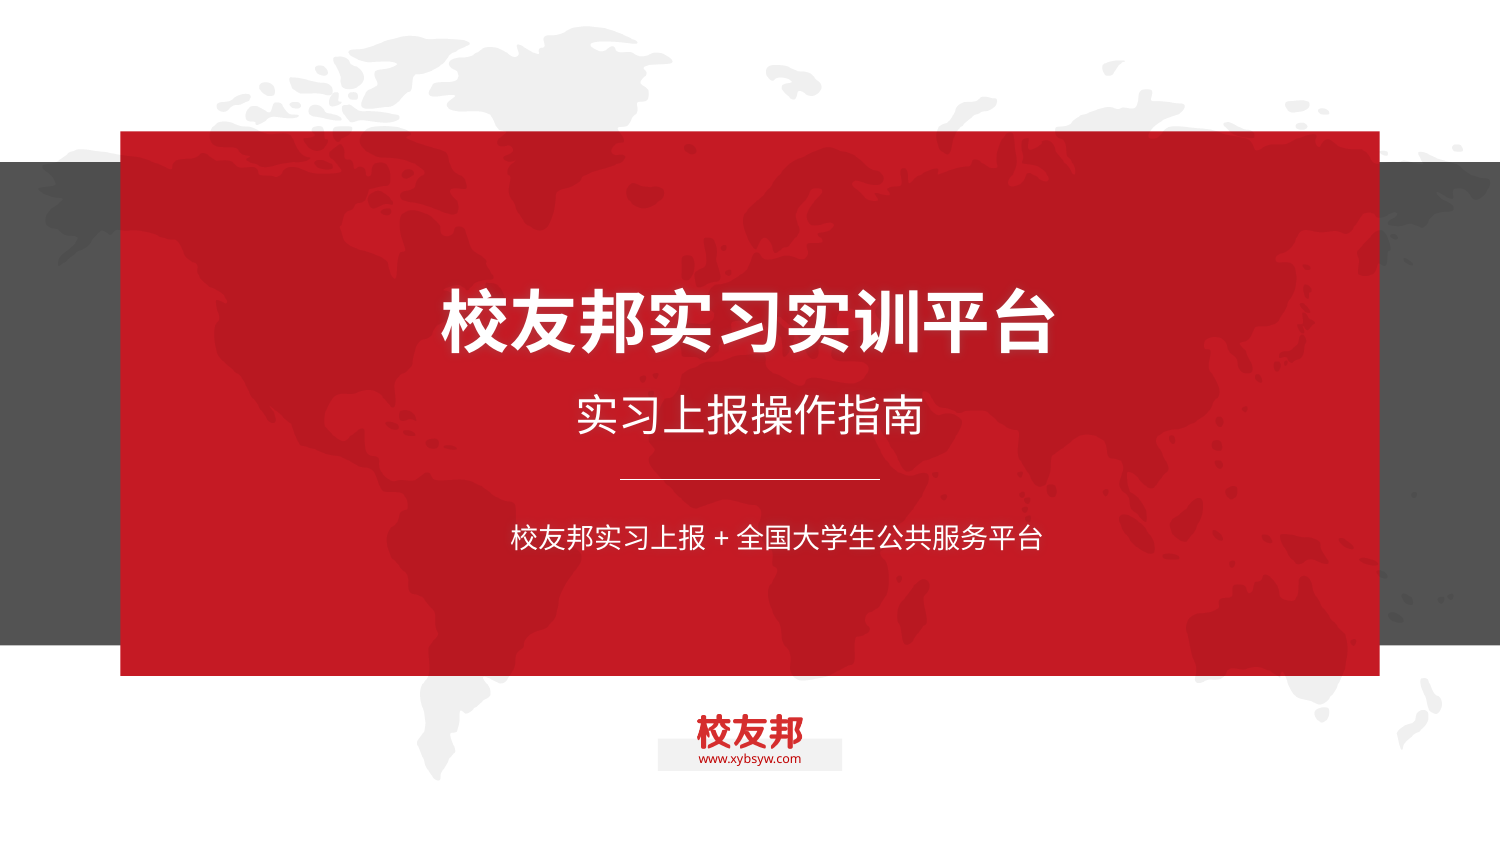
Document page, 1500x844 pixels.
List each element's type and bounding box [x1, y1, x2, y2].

picture [0, 3, 1500, 844]
text_box [657, 714, 843, 774]
